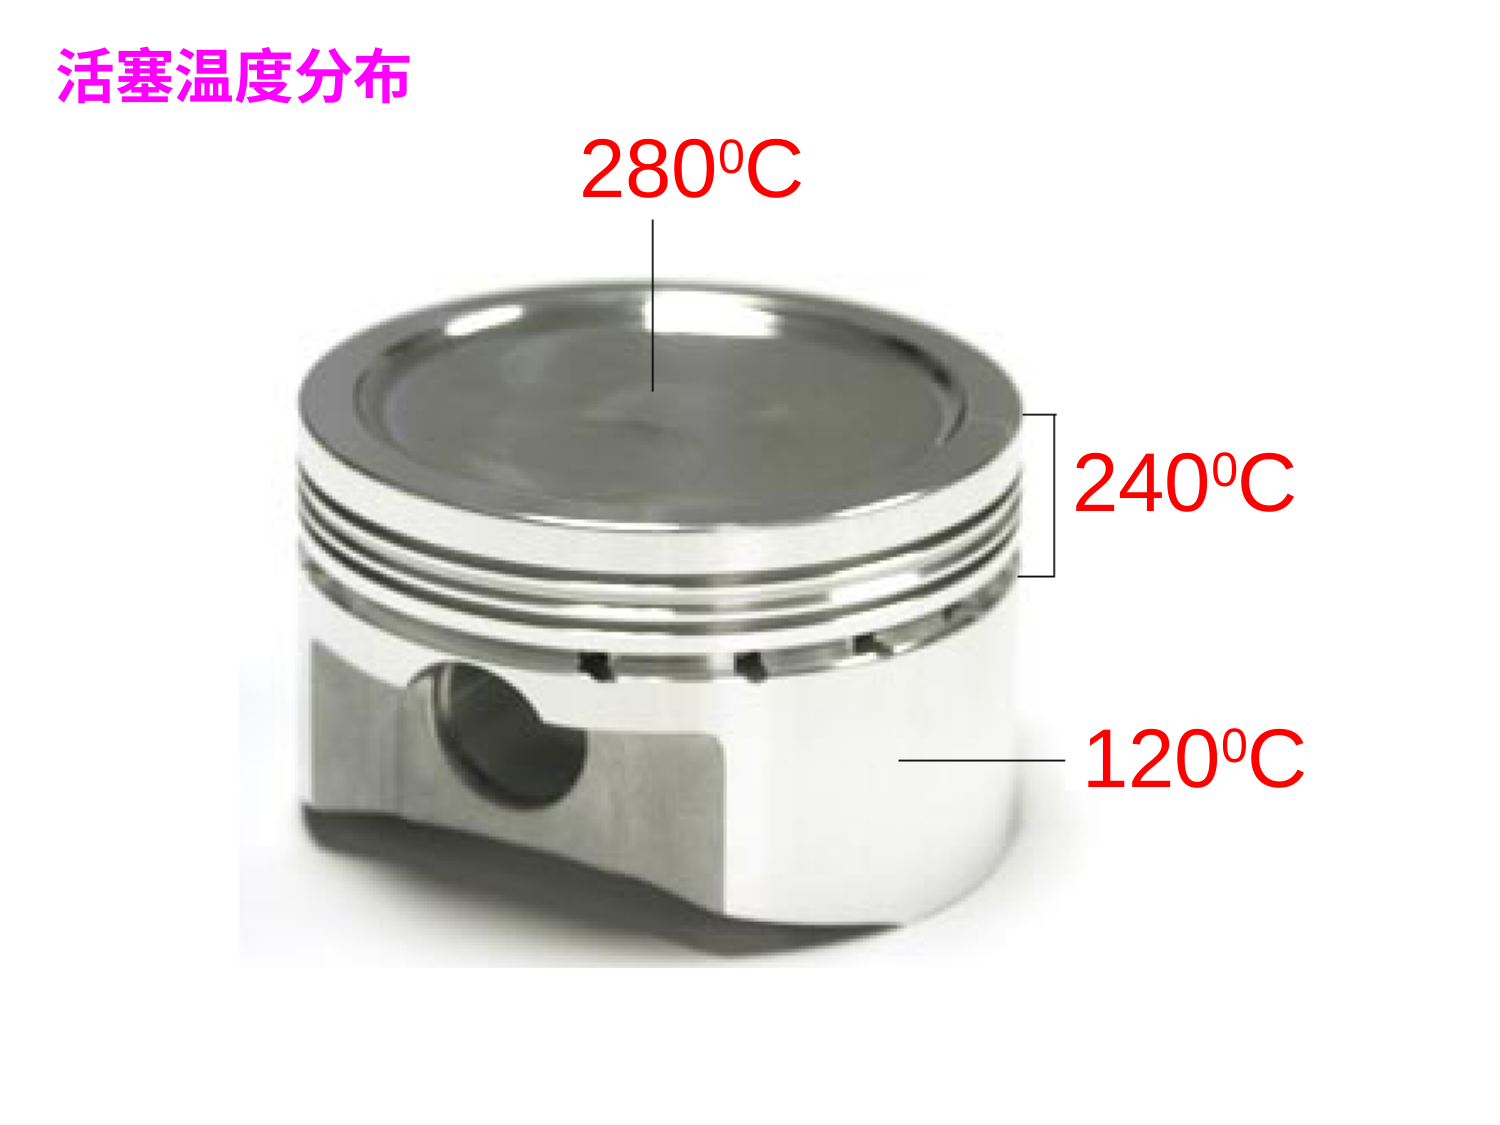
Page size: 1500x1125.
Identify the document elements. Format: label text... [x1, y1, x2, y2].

text_box 2800C [564, 119, 832, 189]
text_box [238, 191, 1120, 968]
text_box 1200C [1123, 696, 1339, 812]
title 活塞温度分布 [17, 30, 1293, 119]
text_box 2400C [1123, 420, 1319, 536]
